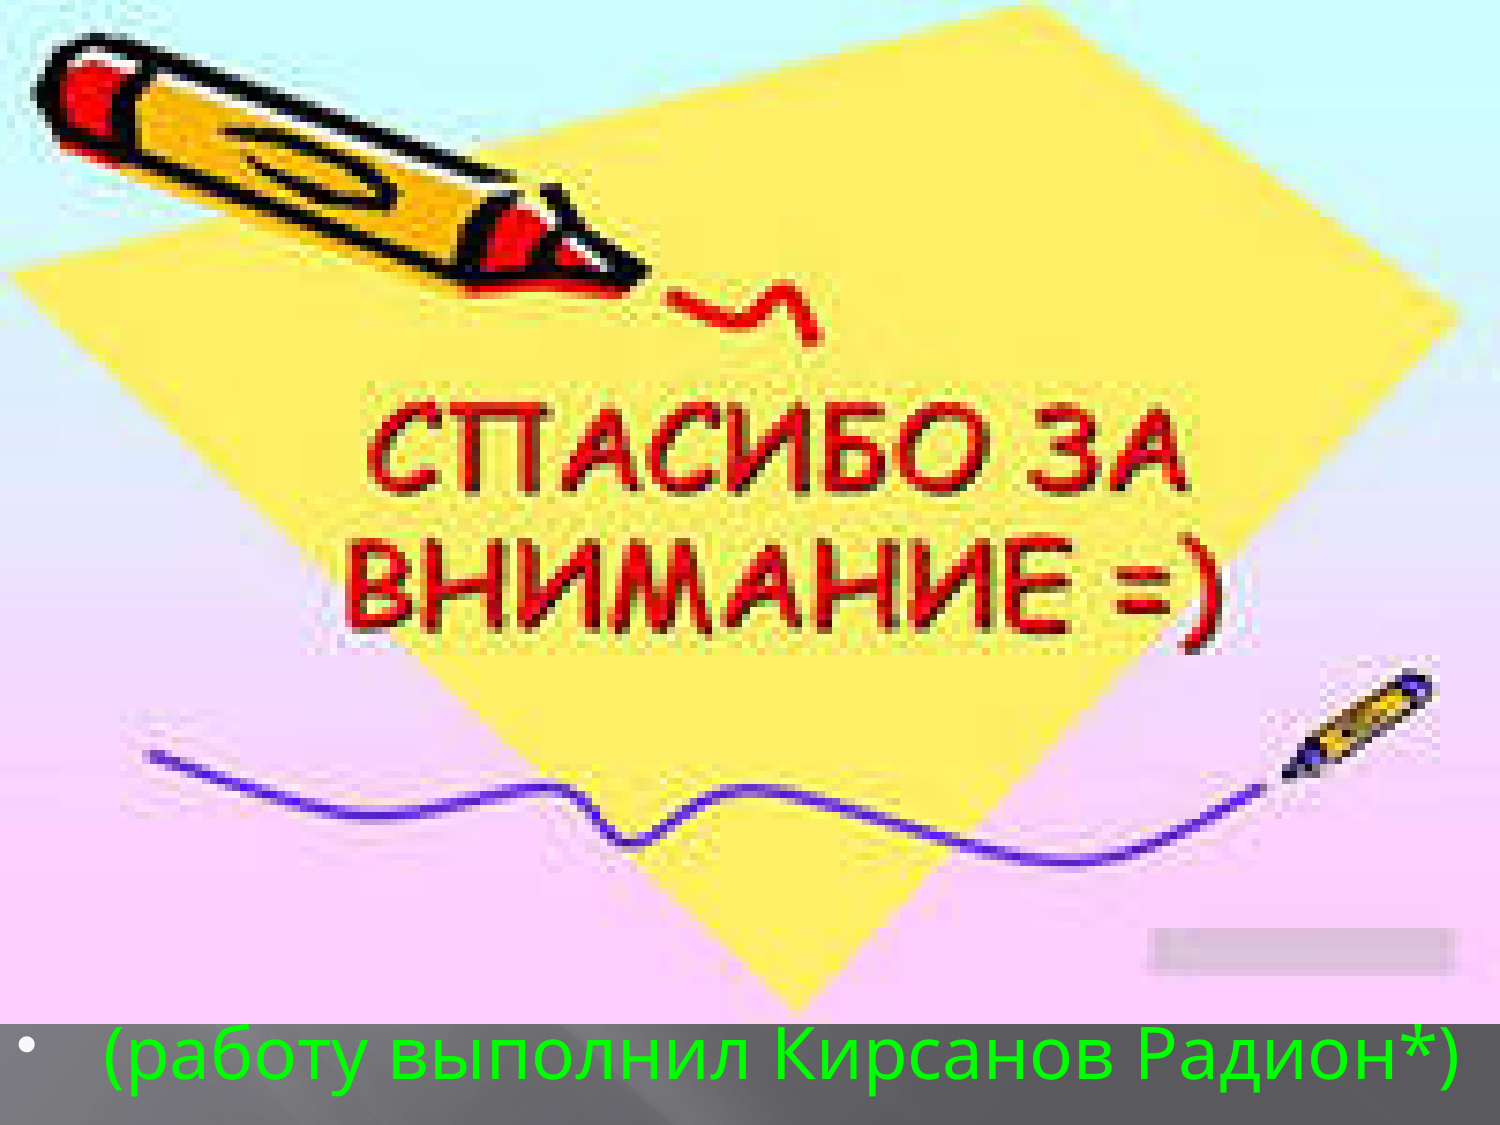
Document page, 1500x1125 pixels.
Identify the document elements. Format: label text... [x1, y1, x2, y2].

list (работу выполнил Кирсанов Радион*) [0, 1024, 1500, 1125]
picture [0, 0, 1500, 1024]
